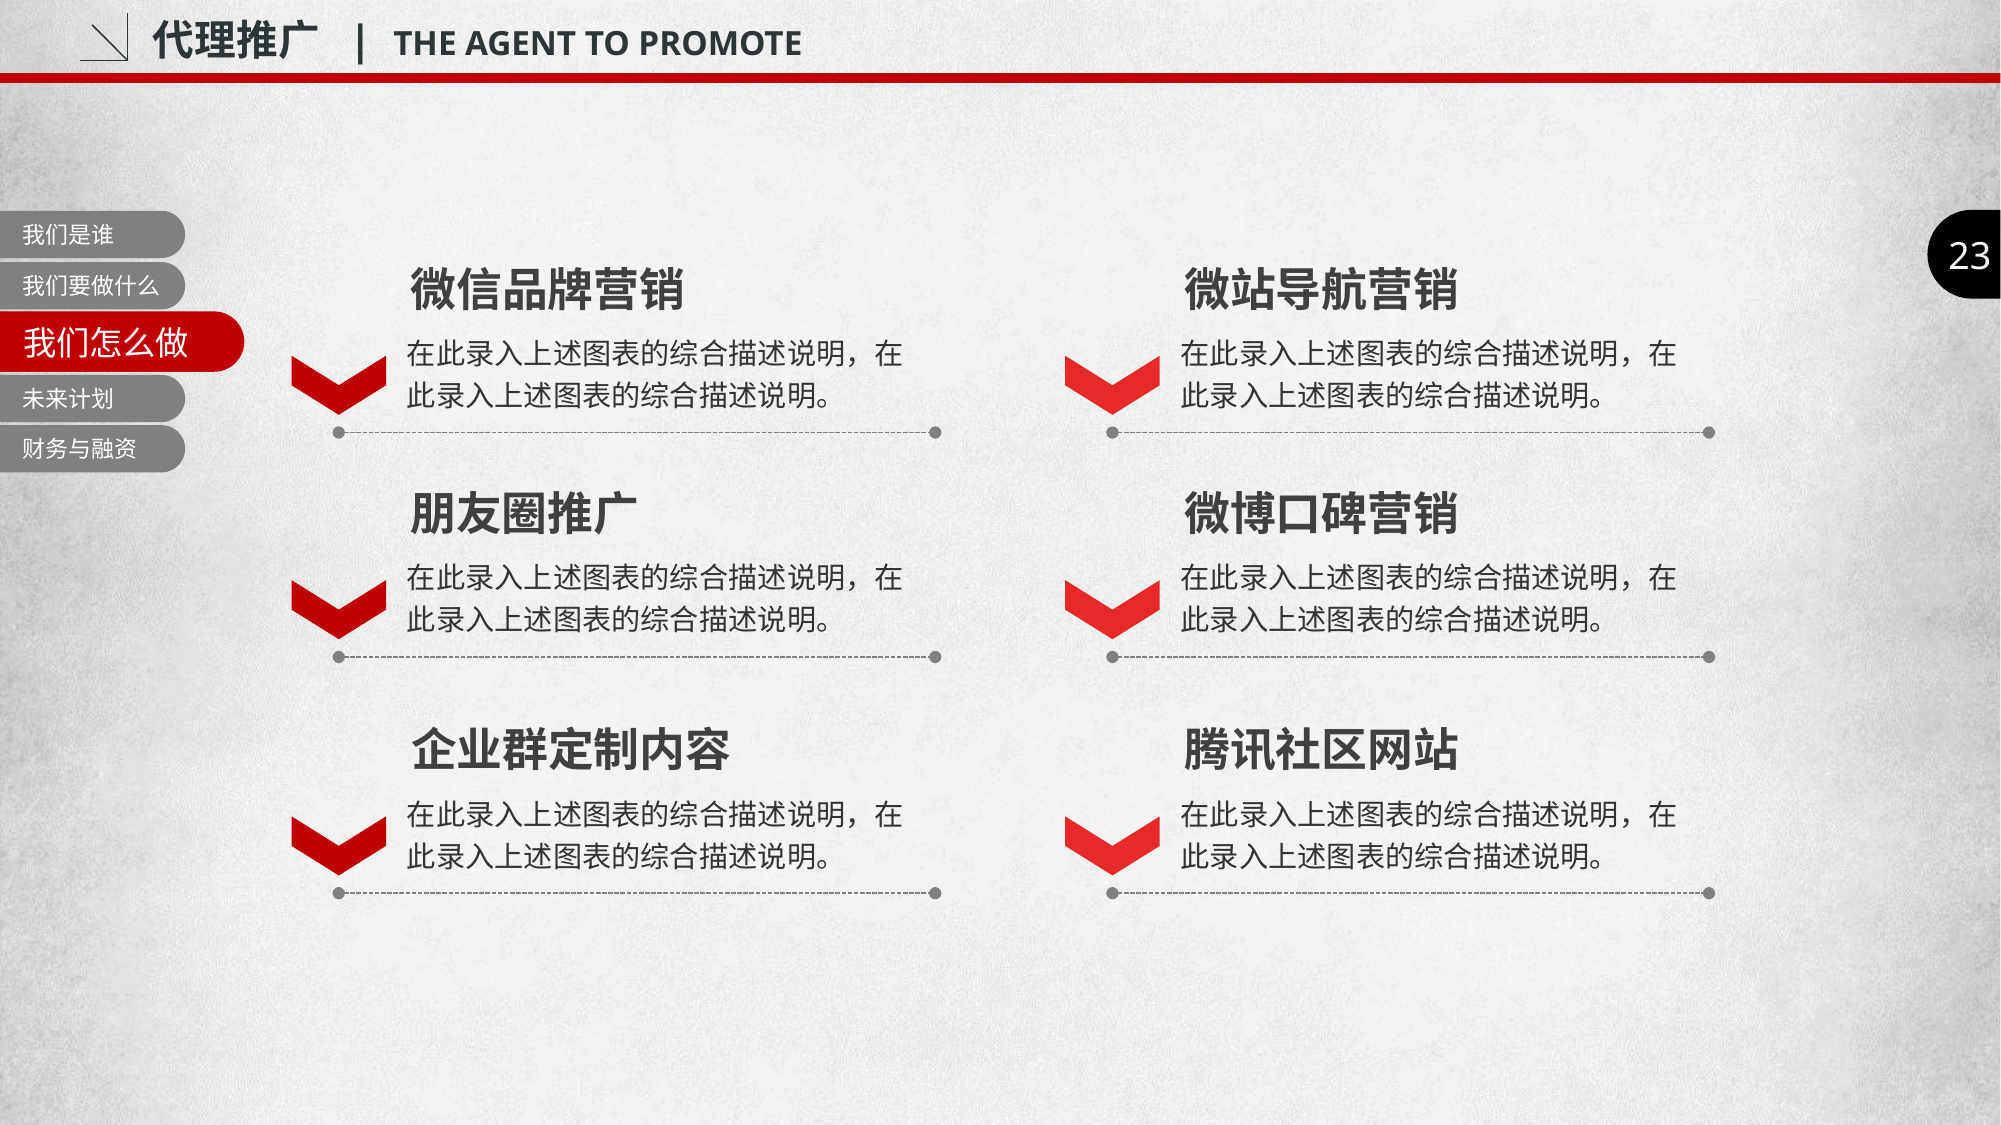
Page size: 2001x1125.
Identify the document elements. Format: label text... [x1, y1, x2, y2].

text_box 23 [1933, 210, 2001, 299]
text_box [80, 12, 128, 61]
picture [0, 83, 2001, 1125]
text_box 在此录入上述图表的综合描述说明，在此录入上述图表的综合描述说明。 [391, 545, 936, 644]
text_box 未来计划 [7, 374, 209, 423]
text_box 微信品牌营销 [395, 252, 701, 320]
text_box 财务与融资 [7, 425, 209, 473]
text_box [289, 578, 389, 641]
text_box [0, 208, 172, 260]
text_box [1063, 578, 1162, 641]
text_box 我们怎么做 [8, 314, 292, 370]
text_box 微博口碑营销 [1169, 477, 1474, 545]
text_box [0, 423, 172, 475]
text_box 腾讯社区网站 [1169, 713, 1474, 781]
text_box 在此录入上述图表的综合描述说明，在此录入上述图表的综合描述说明。 [1165, 545, 1709, 644]
text_box 朋友圈推广 [395, 477, 655, 545]
picture [0, 0, 2001, 73]
text_box 我们是谁 [7, 210, 209, 258]
text_box [289, 353, 389, 417]
text_box 在此录入上述图表的综合描述说明，在此录入上述图表的综合描述说明。 [391, 781, 936, 881]
text_box [1925, 228, 1933, 280]
text_box 代理推广 | THE AGENT TO PROMOTE [137, 5, 1213, 73]
text_box 在此录入上述图表的综合描述说明，在此录入上述图表的综合描述说明。 [1165, 320, 1709, 420]
text_box [289, 814, 389, 878]
text_box 企业群定制内容 [395, 713, 747, 781]
text_box 微站导航营销 [1169, 252, 1474, 320]
text_box [1063, 814, 1162, 878]
text_box 在此录入上述图表的综合描述说明，在此录入上述图表的综合描述说明。 [1165, 781, 1709, 881]
text_box [0, 372, 170, 423]
text_box 我们要做什么 [7, 262, 209, 310]
text_box 在此录入上述图表的综合描述说明，在此录入上述图表的综合描述说明。 [391, 320, 936, 420]
text_box [0, 309, 231, 374]
text_box [0, 259, 172, 312]
text_box [1063, 353, 1162, 417]
